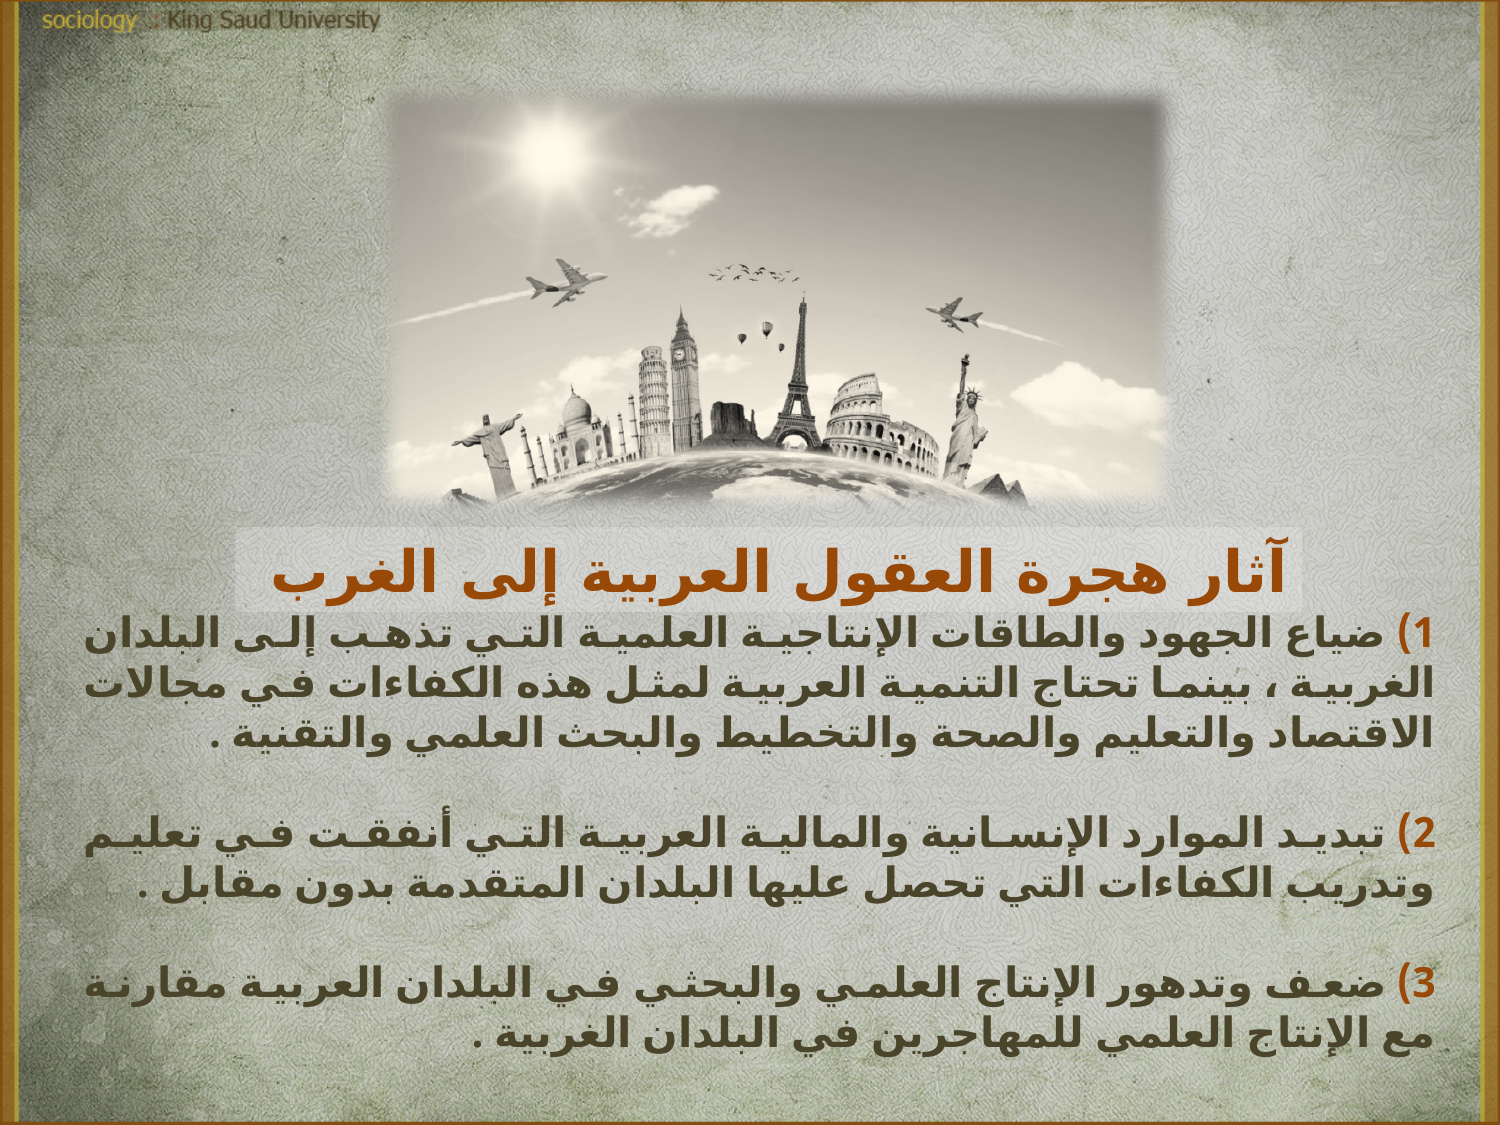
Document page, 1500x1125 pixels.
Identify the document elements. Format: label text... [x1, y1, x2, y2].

picture [0, 0, 1500, 1125]
text_box آثار هجرة العقول العربية إلى الغرب [235, 527, 1303, 598]
text_box 1) ضياع الجهود والطاقات الإنتاجية العلمية التي تذهب إلى البلدان الغربية ، بينما تحتاج التنمية العربية لمثل هذه الكفاءات في مجالات الاقتصاد والتعليم والصحة والتخطيط والبحث العلمي والتقنية . 2) تبديد الموارد الإنسانية والمالية العربية التي أنفقت في تعليم وتدريب الكفاءات التي تحصل عليها البلدان المتقدمة بدون مقابل . 3) ضعف وتدهور الإنتاج العلمي والبحثي في البلدان العربية مقارنة مع الإنتاج العلمي للمهاجرين في البلدان الغربية . [68, 598, 1451, 1064]
